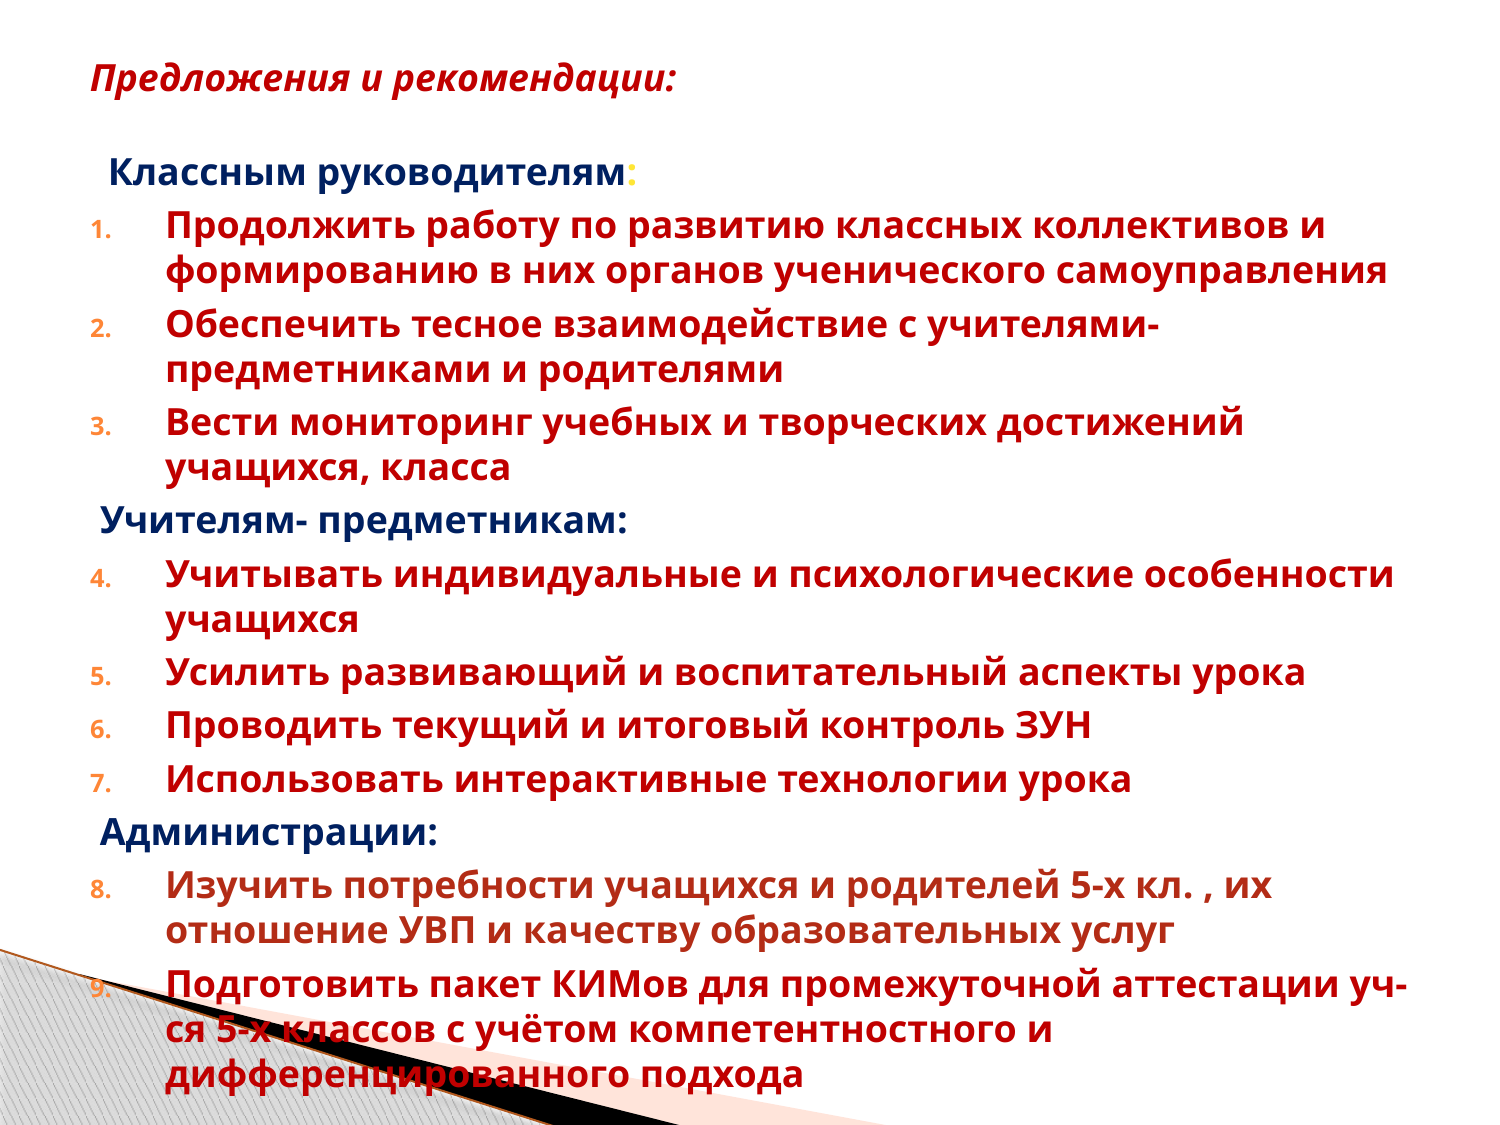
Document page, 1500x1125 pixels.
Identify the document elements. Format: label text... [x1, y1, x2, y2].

title Предложения и рекомендации: [75, 0, 1425, 153]
list Классным руководителям: Продолжить работу по развитию классных коллективов и формированию в них органов ученического самоуправления Обеспечить тесное взаимодействие с учителями-предметниками и родителями Вести мониторинг учебных и творческих достижений учащихся, класса Учителям- предметникам: Учитывать индивидуальные и психологические особенности учащихся Усилить развивающий и воспитательный аспекты урока Проводить текущий и итоговый контроль ЗУН Использовать интерактивные технологии урока Администрации: Изучить потребности учащихся и родителей 5-х кл. , их отношение УВП и качеству образовательных услуг Подготовить пакет КИМов для промежуточной аттестации уч-ся 5-х классов с учётом компетентностного и дифференцированного подхода [74, 140, 1426, 1091]
